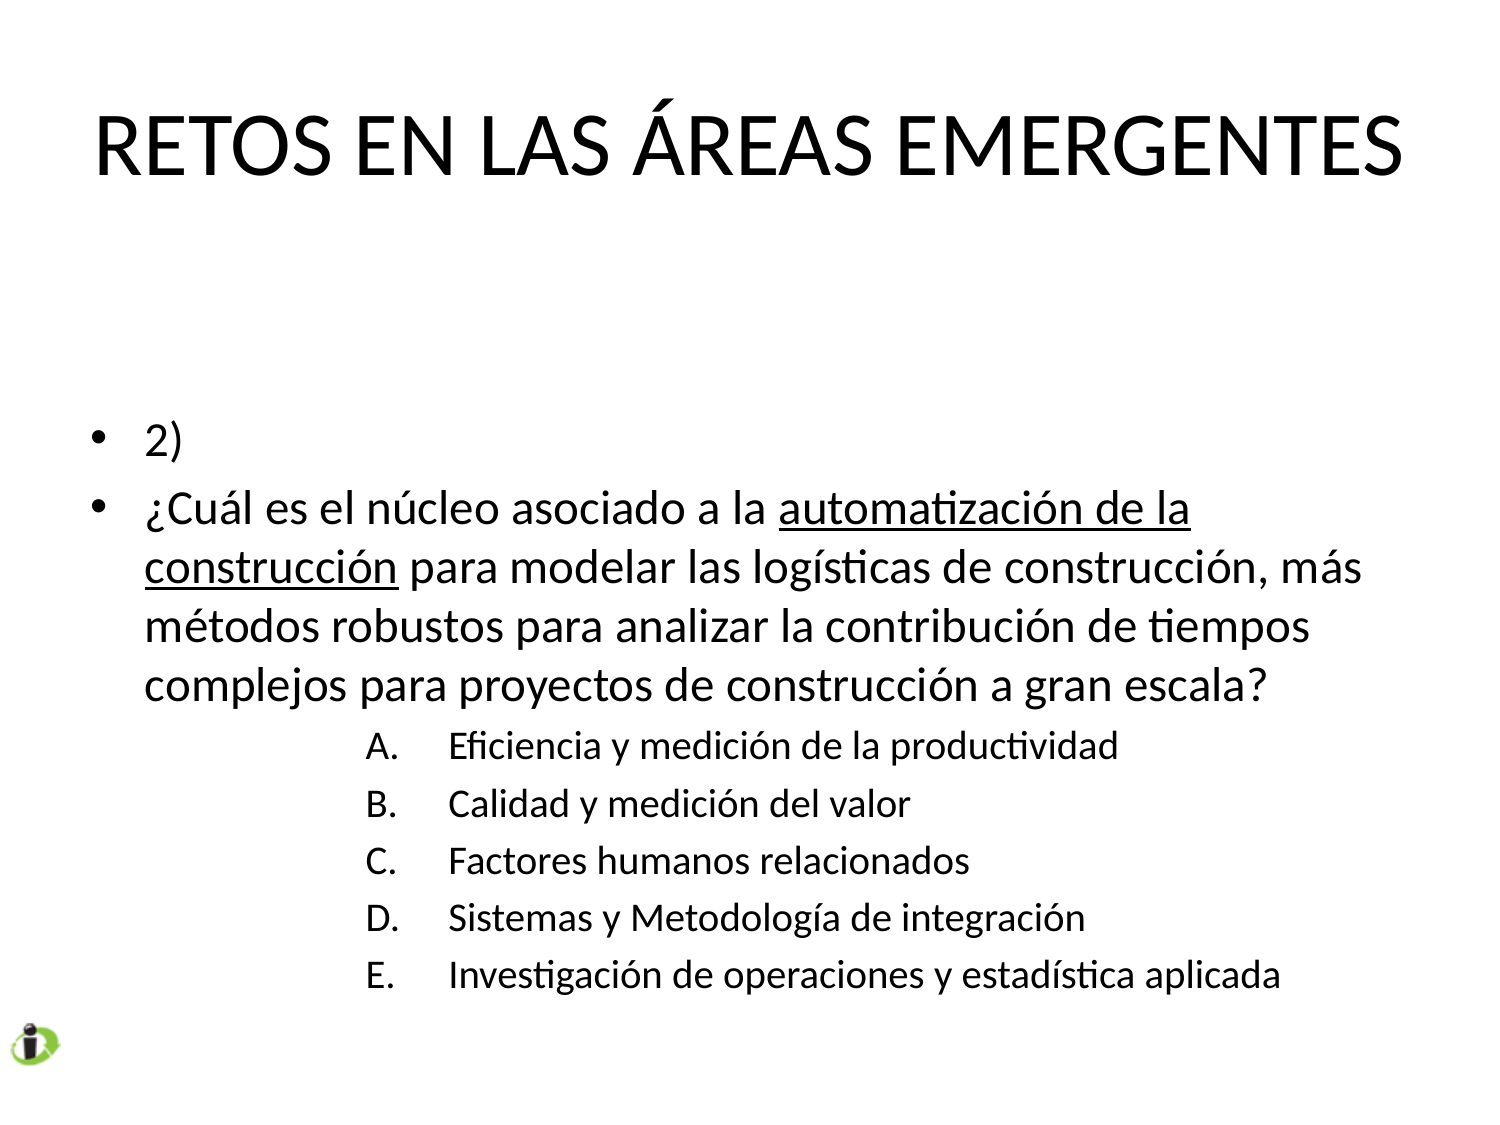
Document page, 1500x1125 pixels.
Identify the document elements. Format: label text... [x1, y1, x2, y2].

list 2) ¿Cuál es el núcleo asociado a la automatización de la construcción para modelar las logísticas de construcción, más métodos robustos para analizar la contribución de tiempos complejos para proyectos de construcción a gran escala? Eficiencia y medición de la productividad Calidad y medición del valor Factores humanos relacionados Sistemas y Metodología de integración Investigación de operaciones y estadística aplicada [75, 262, 1425, 1005]
picture [10, 1020, 61, 1072]
title RETOS EN LAS ÁREAS EMERGENTES [75, 45, 1425, 233]
